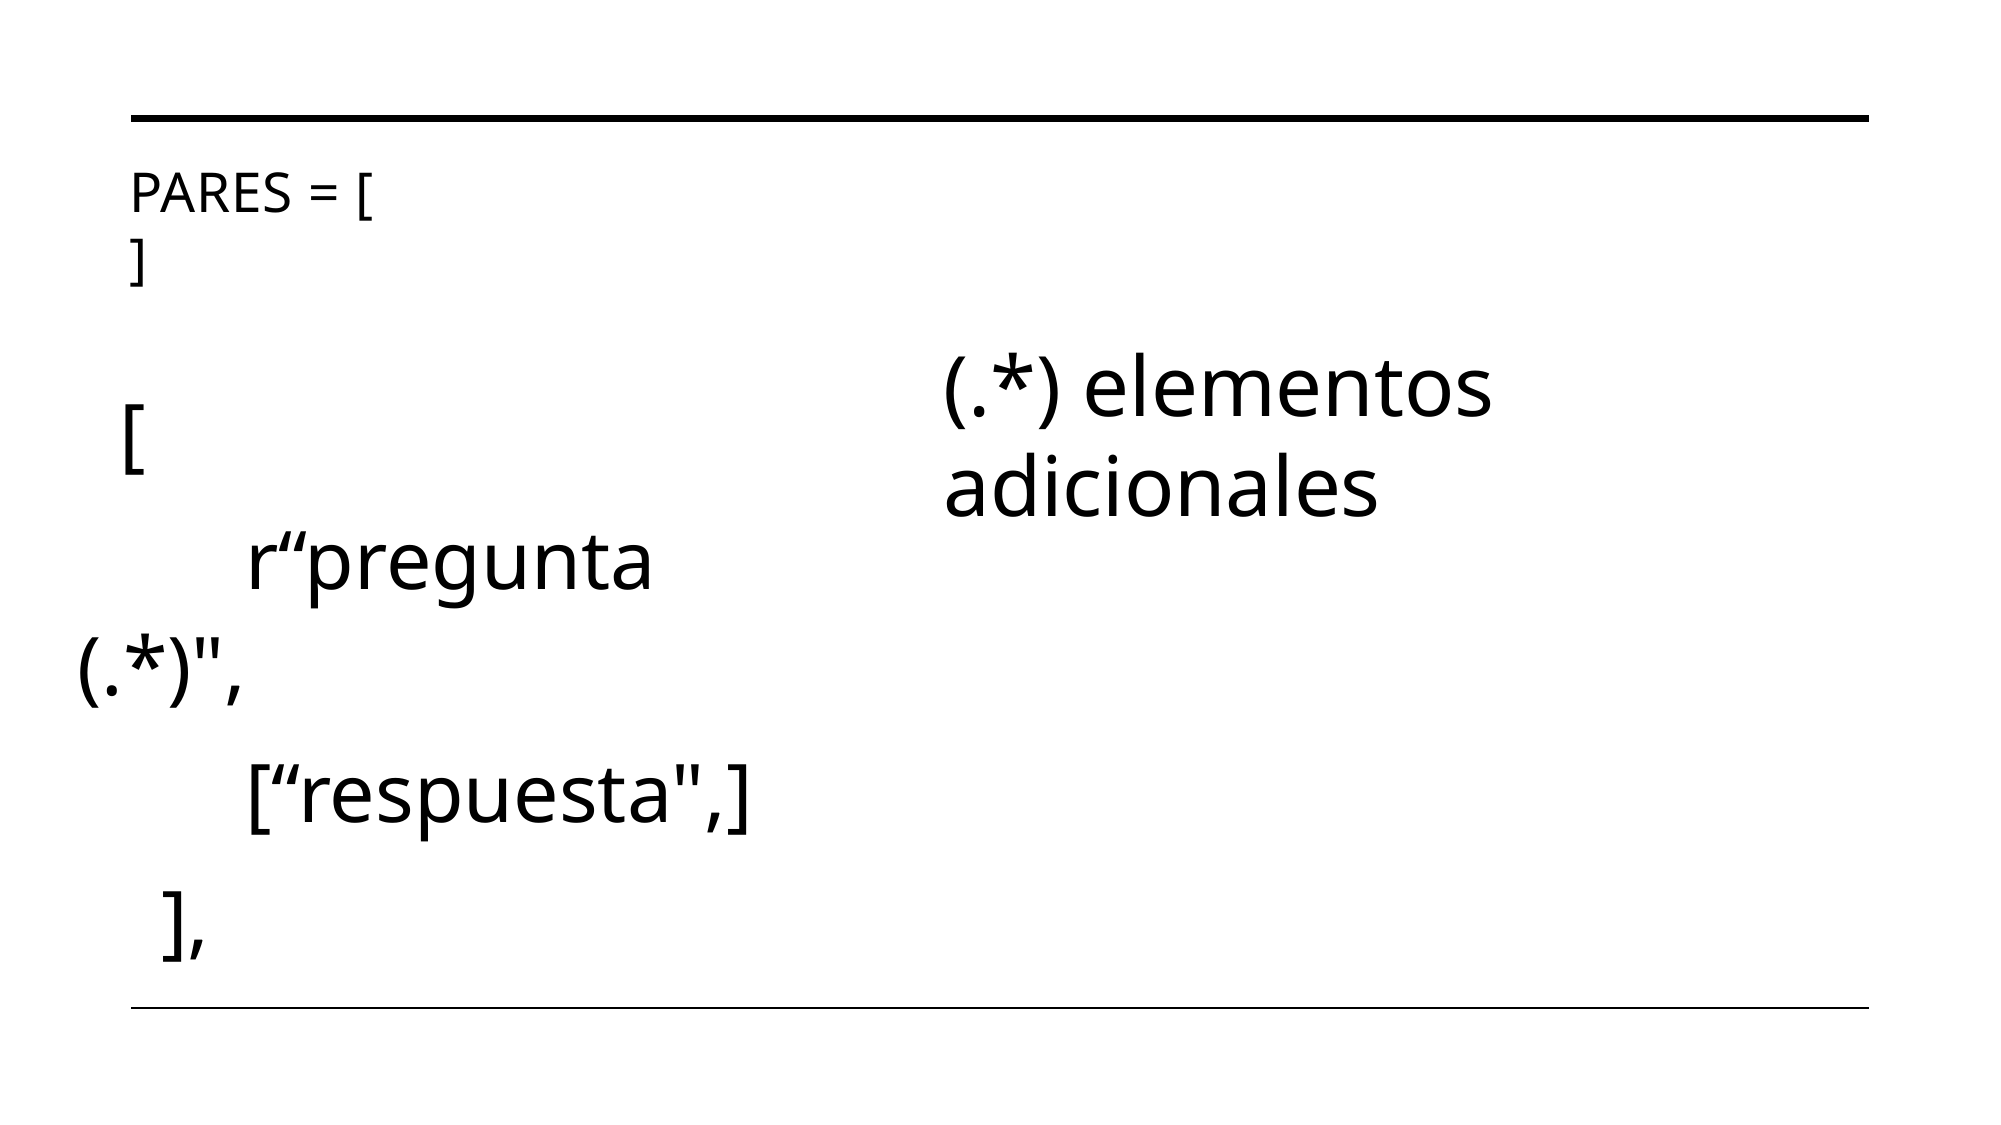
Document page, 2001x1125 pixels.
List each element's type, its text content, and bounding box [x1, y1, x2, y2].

text_box (.*) elementos adicionales [928, 325, 1898, 541]
title pares = [ ] [114, 149, 1869, 365]
list [ r“pregunta (.*)", [“respuesta",] ], [62, 364, 859, 978]
